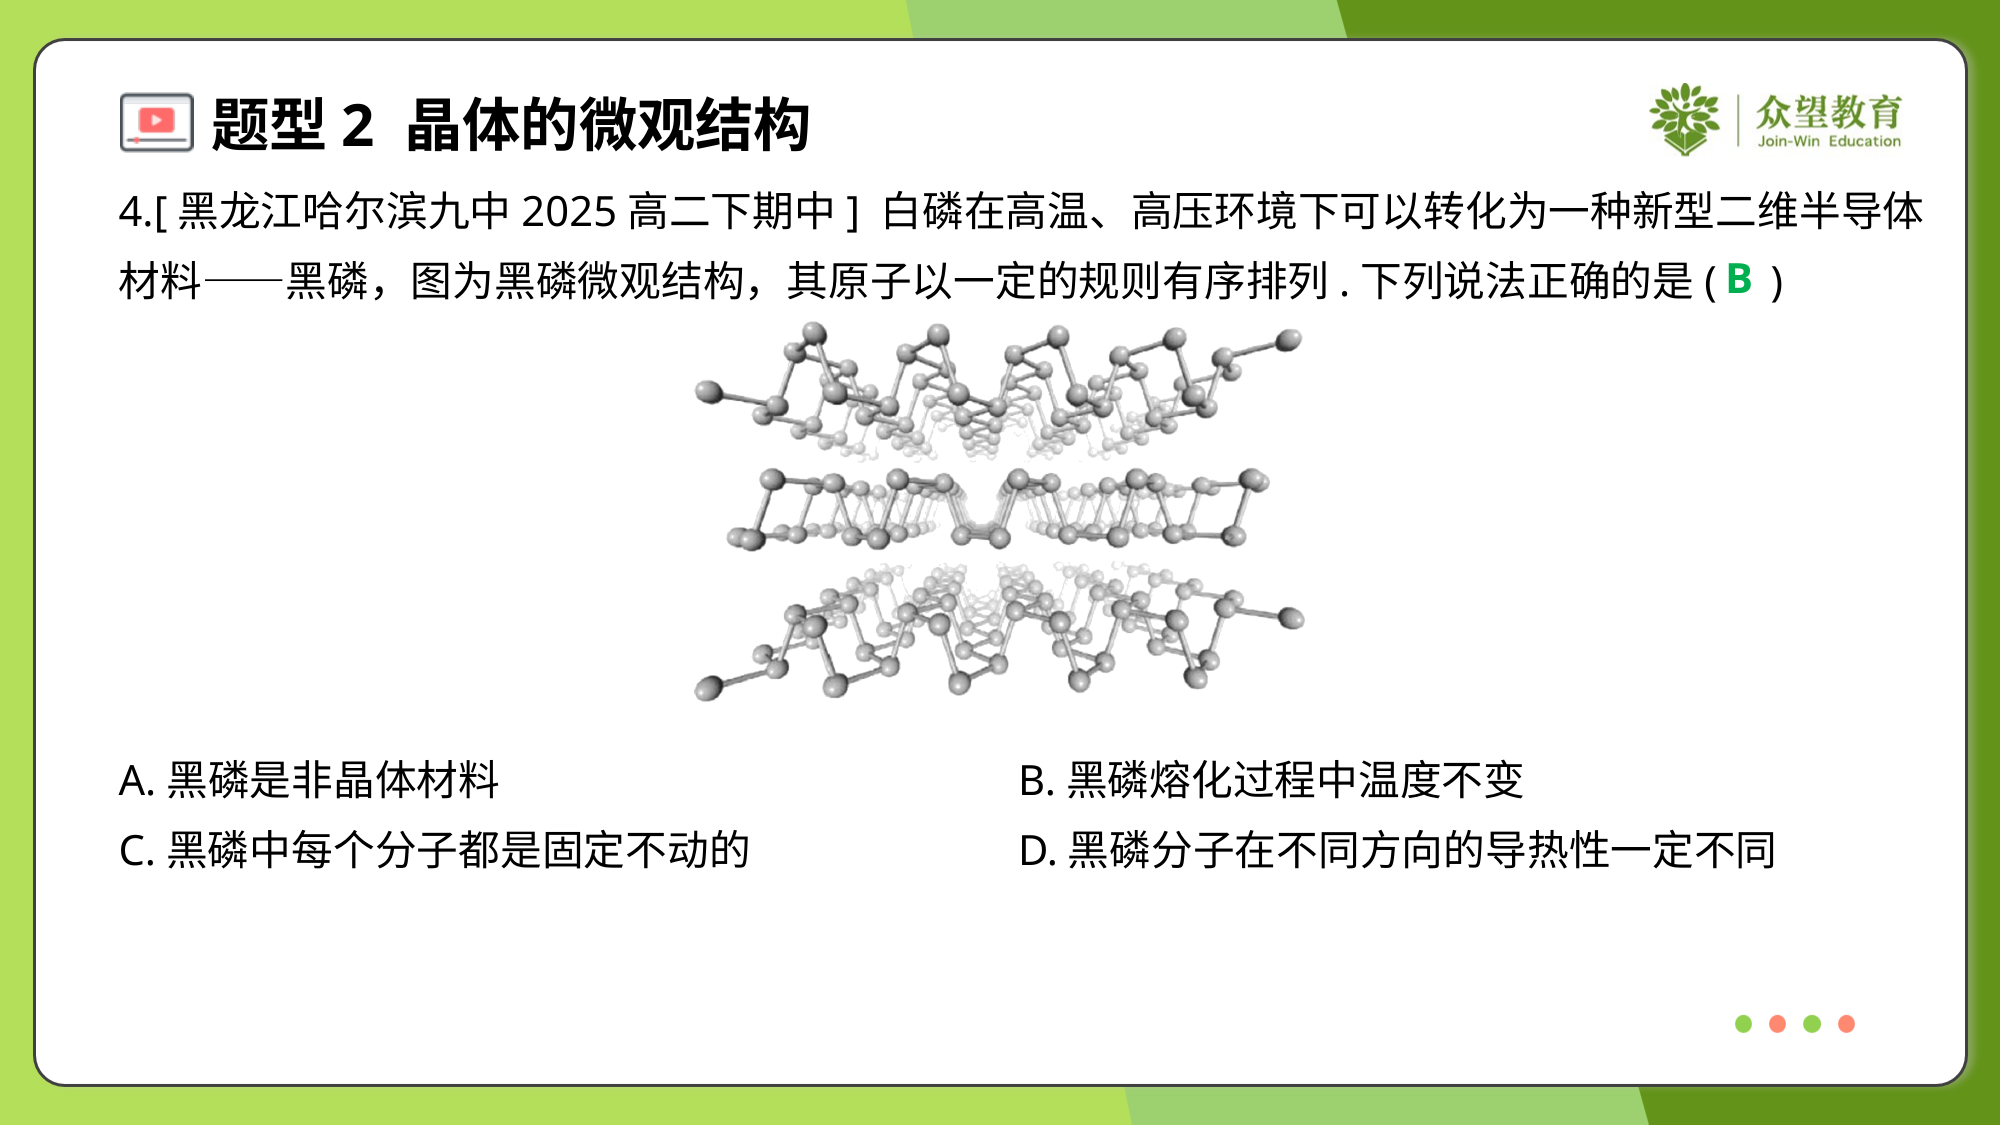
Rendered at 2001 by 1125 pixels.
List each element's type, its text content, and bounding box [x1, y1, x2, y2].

text_box B [1709, 231, 1769, 296]
text_box 4.[黑龙江哈尔滨九中2025高二下期中] 白磷在高温、高压环境下可以转化为一种新型二维半导体 材料——黑磷，图为黑磷微观结构，其原子以一定的规则有序排列.下列说法正确的是( ) [118, 159, 1883, 298]
text_box A.黑磷是非晶体材料 B.黑磷熔化过程中温度不变 C.黑磷中每个分子都是固定不动的 D.黑磷分子在不同方向的导热性一定不同 [118, 728, 1883, 867]
picture [0, 0, 2000, 1125]
